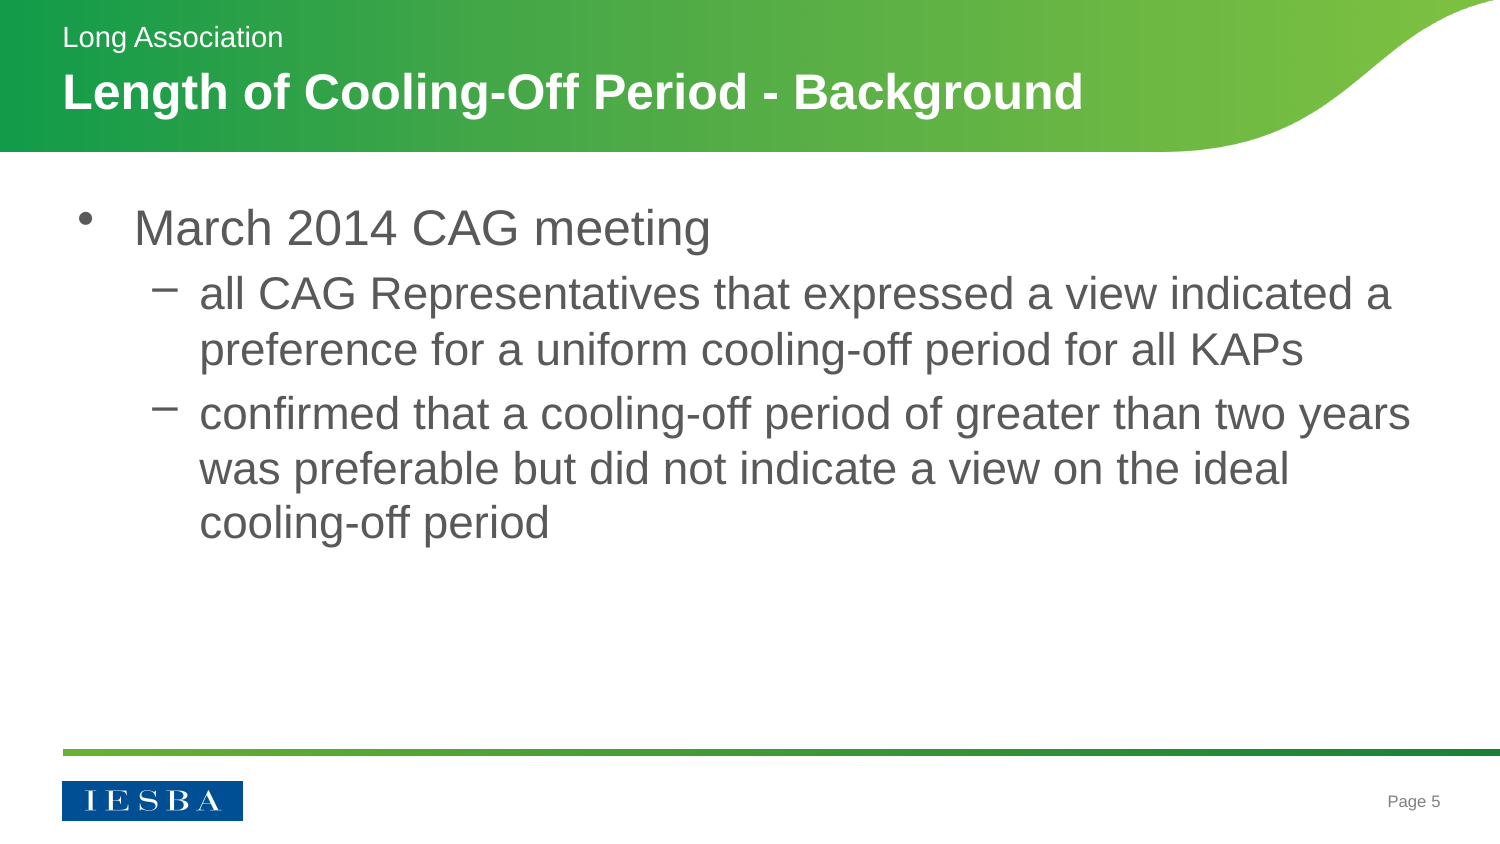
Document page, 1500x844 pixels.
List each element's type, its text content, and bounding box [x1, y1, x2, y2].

list March 2014 CAG meeting all CAG Representatives that expressed a view indicated a preference for a uniform cooling-off period for all KAPs confirmed that a cooling-off period of greater than two years was preferable but did not indicate a view on the ideal cooling-off period [62, 187, 1450, 694]
picture [62, 781, 243, 821]
picture [0, 0, 1497, 152]
title Length of Cooling-Off Period - Background [62, 56, 1300, 122]
subtitle Long Association [62, 18, 500, 47]
